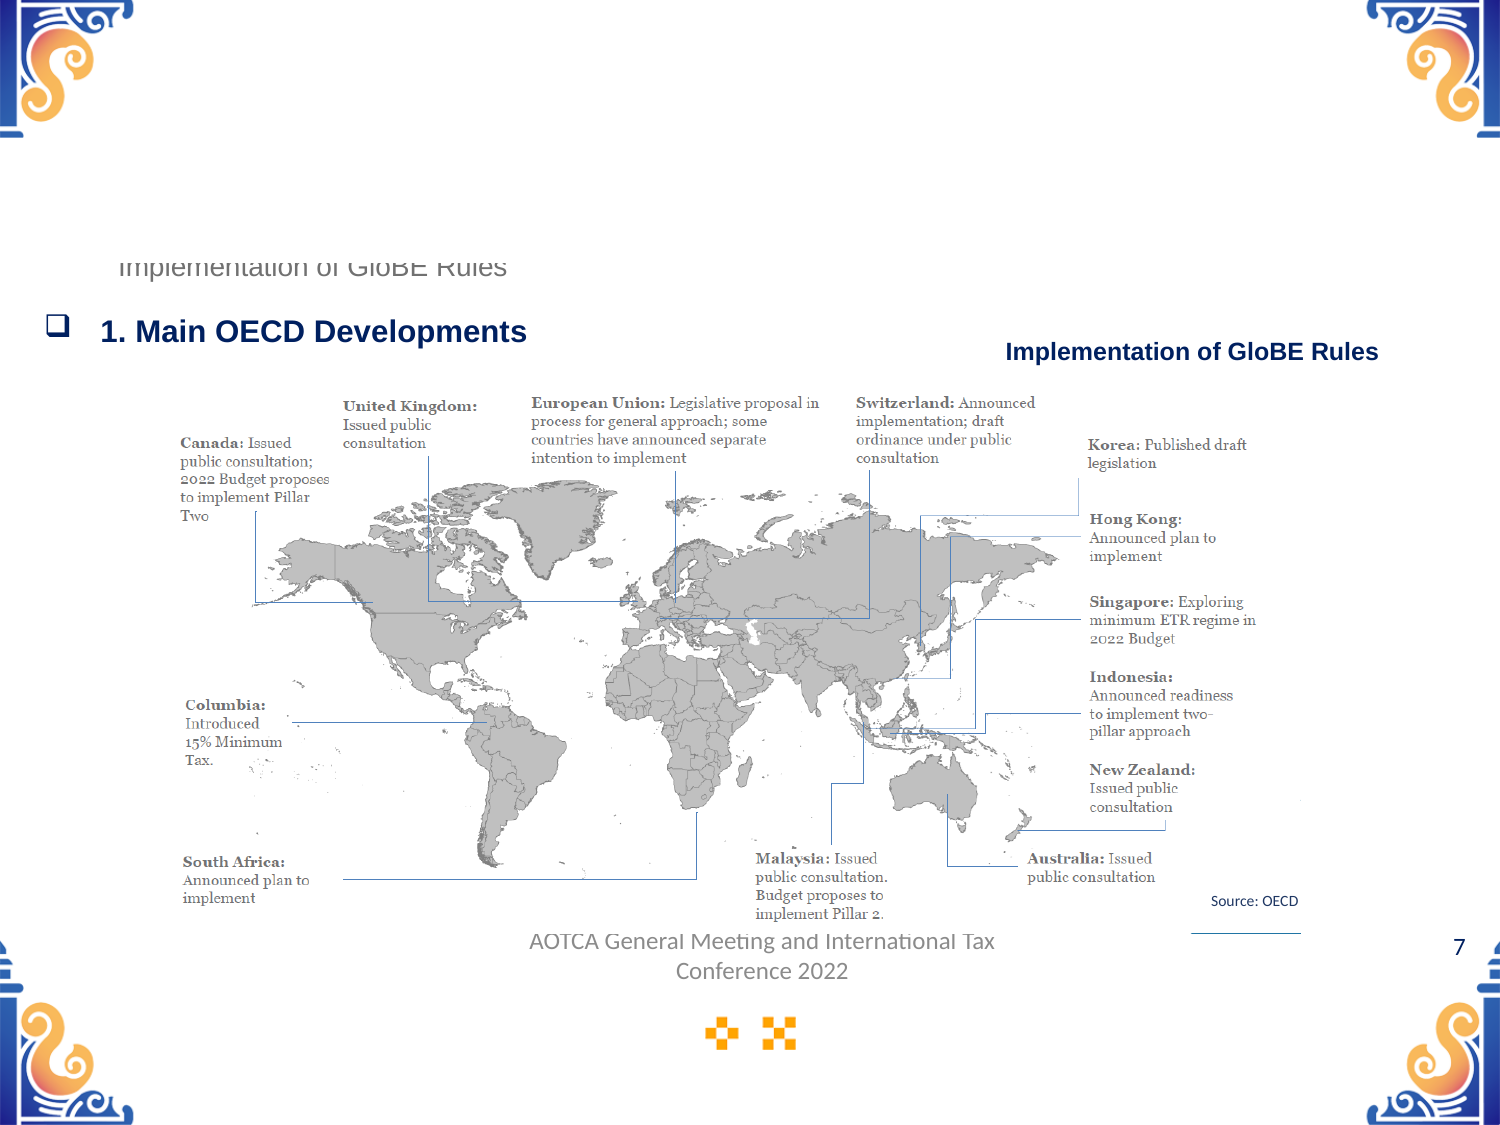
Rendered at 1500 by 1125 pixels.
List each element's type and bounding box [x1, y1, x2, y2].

picture [0, 0, 1500, 1125]
text_box [133, 380, 1399, 934]
